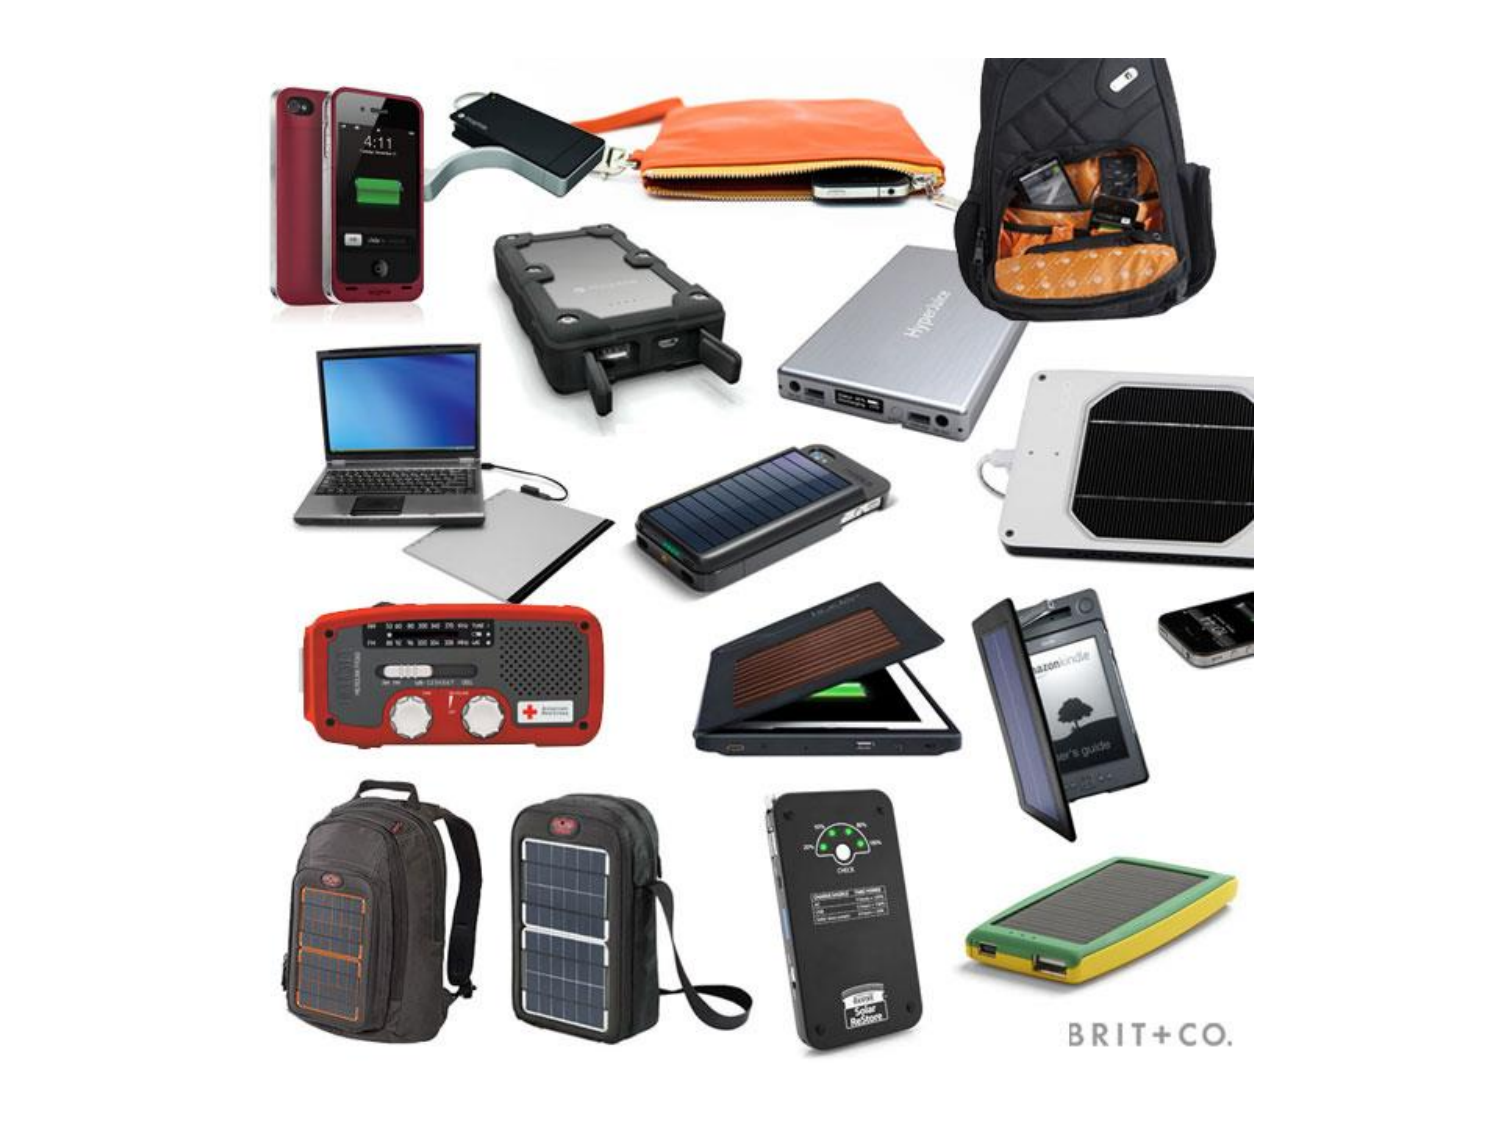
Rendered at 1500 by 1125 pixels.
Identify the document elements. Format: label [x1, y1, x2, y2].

picture [245, 58, 1255, 1067]
